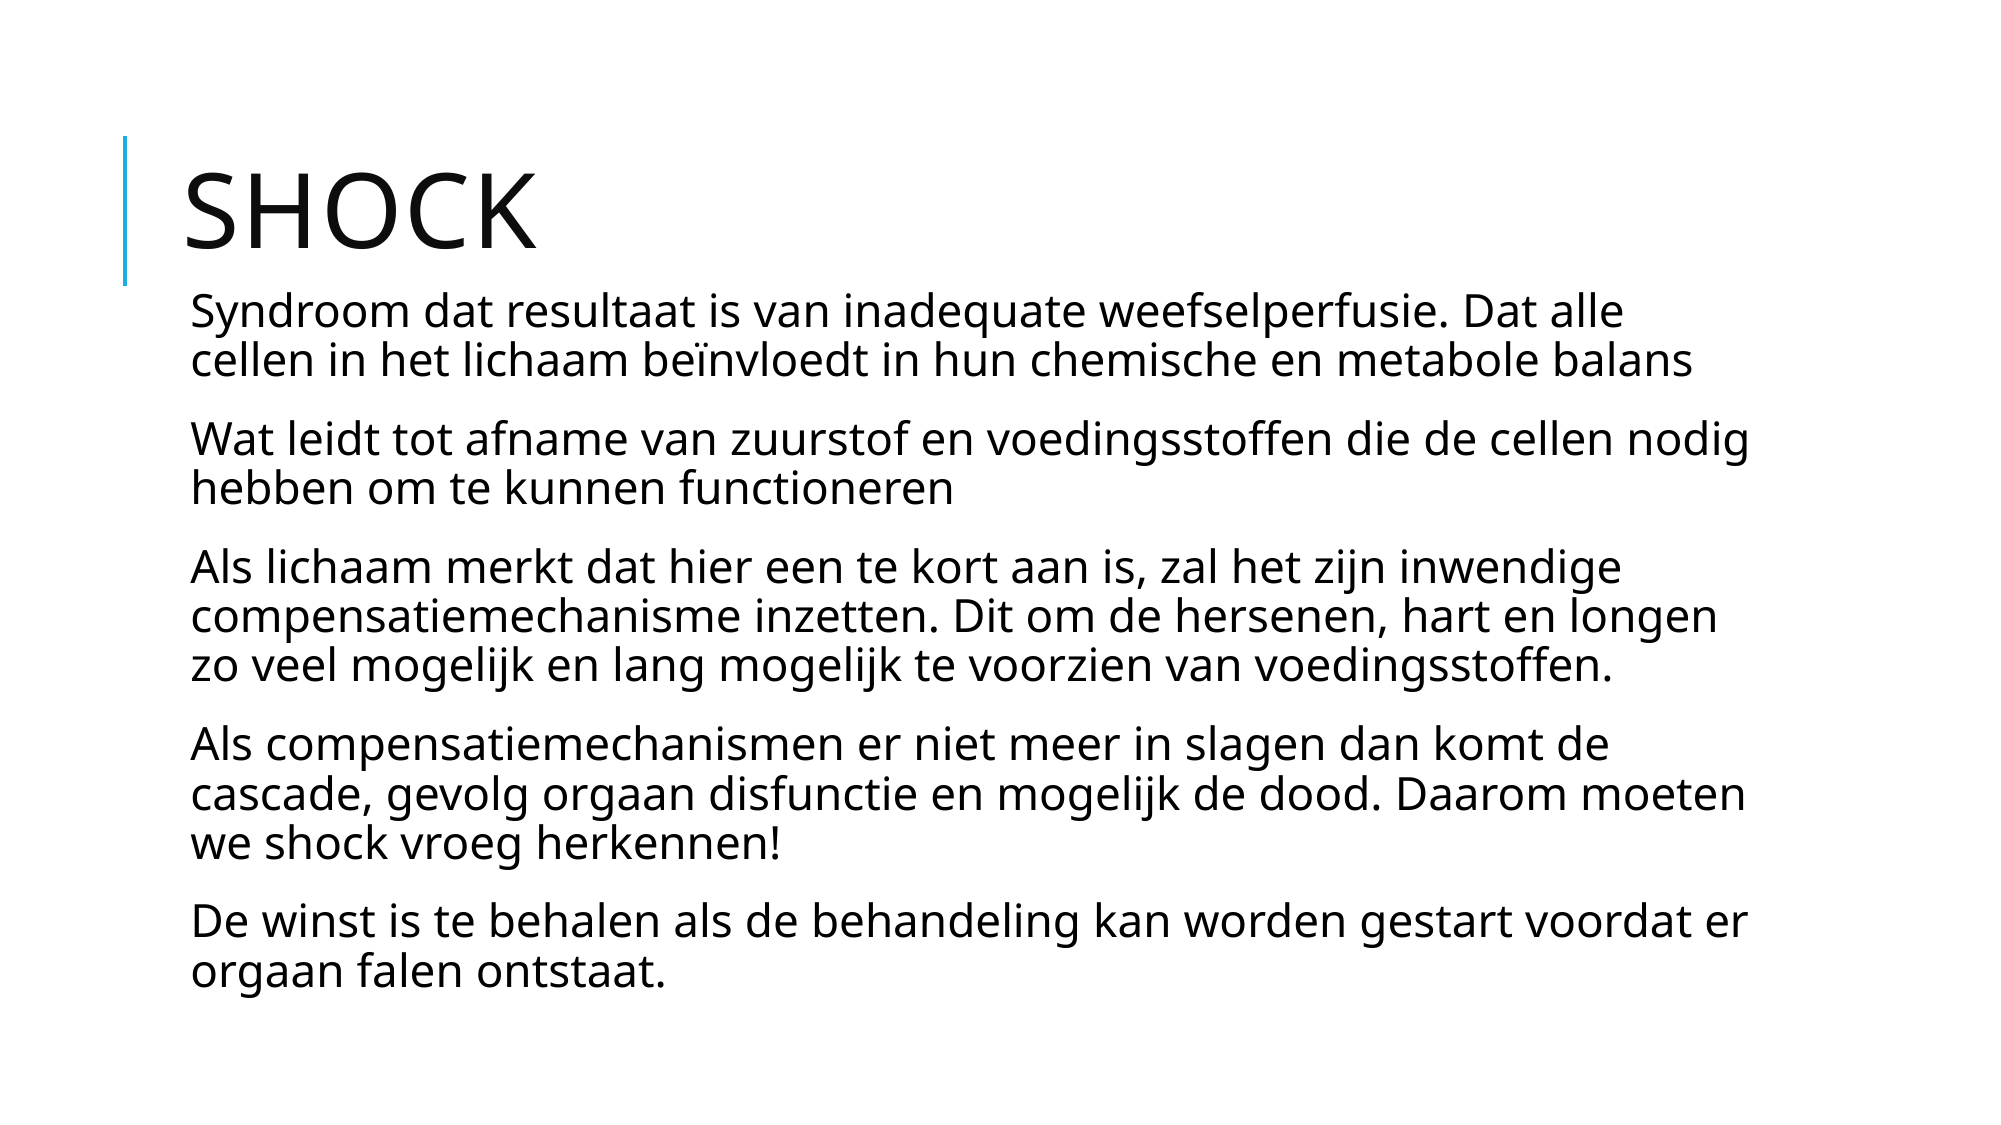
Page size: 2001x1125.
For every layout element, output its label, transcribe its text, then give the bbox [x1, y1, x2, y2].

title Shock [168, 96, 1763, 279]
list Syndroom dat resultaat is van inadequate weefselperfusie. Dat alle cellen in het lichaam beïnvloedt in hun chemische en metabole balans Wat leidt tot afname van zuurstof en voedingsstoffen die de cellen nodig hebben om te kunnen functioneren Als lichaam merkt dat hier een te kort aan is, zal het zijn inwendige compensatiemechanisme inzetten. Dit om de hersenen, hart en longen zo veel mogelijk en lang mogelijk te voorzien van voedingsstoffen. Als compensatiemechanismen er niet meer in slagen dan komt de cascade, gevolg orgaan disfunctie en mogelijk de dood. Daarom moeten we shock vroeg herkennen! De winst is te behalen als de behandeling kan worden gestart voordat er orgaan falen ontstaat. [168, 279, 1763, 1035]
